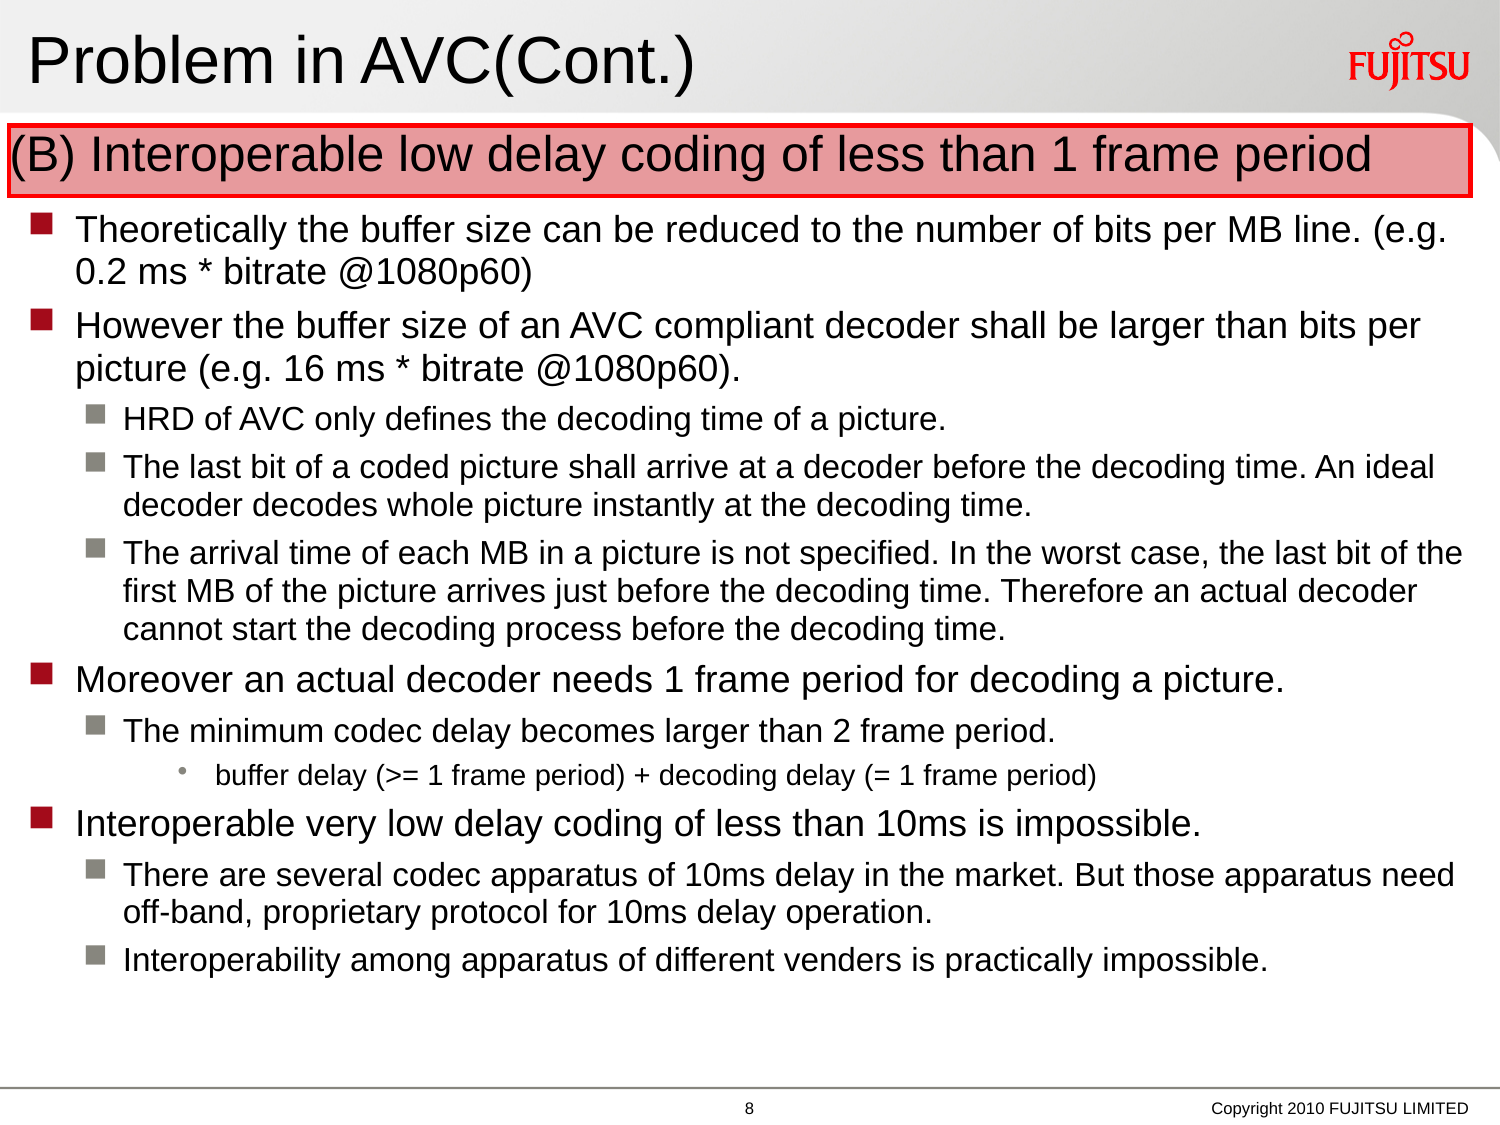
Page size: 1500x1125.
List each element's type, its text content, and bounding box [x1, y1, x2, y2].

footer Copyright 2010 FUJITSU LIMITED [809, 1091, 1470, 1125]
slide_number 7 [705, 1091, 795, 1125]
title Problem in AVC(Cont.) [27, 0, 1318, 114]
list Theoretically the buffer size can be reduced to the number of bits per MB line. (e.g. 0.2 ms * bitrate @1080p60) However the buffer size of an AVC compliant decoder shall be larger than bits per picture (e.g. 16 ms * bitrate @1080p60). HRD of AVC only defines the decoding time of a picture. The last bit of a coded picture shall arrive at a decoder before the decoding time. An ideal decoder decodes whole picture instantly at the decoding time. The arrival time of each MB in a picture is not specified. In the worst case, the last bit of the first MB of the picture arrives just before the decoding time. Therefore an actual decoder cannot start the decoding process before the decoding time. Moreover an actual decoder needs 1 frame period for decoding a picture. The minimum codec delay becomes larger than 2 frame period. buffer delay (>= 1 frame period) + decoding delay (= 1 frame period) Interoperable very low delay coding of less than 10ms is impossible. There are several codec apparatus of 10ms delay in the market. But those apparatus need off-band, proprietary protocol for 10ms delay operation. Interoperability among apparatus of different venders is practically impossible. [27, 207, 1470, 1061]
picture [0, 0, 1500, 176]
text_box (B) Interoperable low delay coding of less than 1 frame period [9, 125, 1471, 197]
